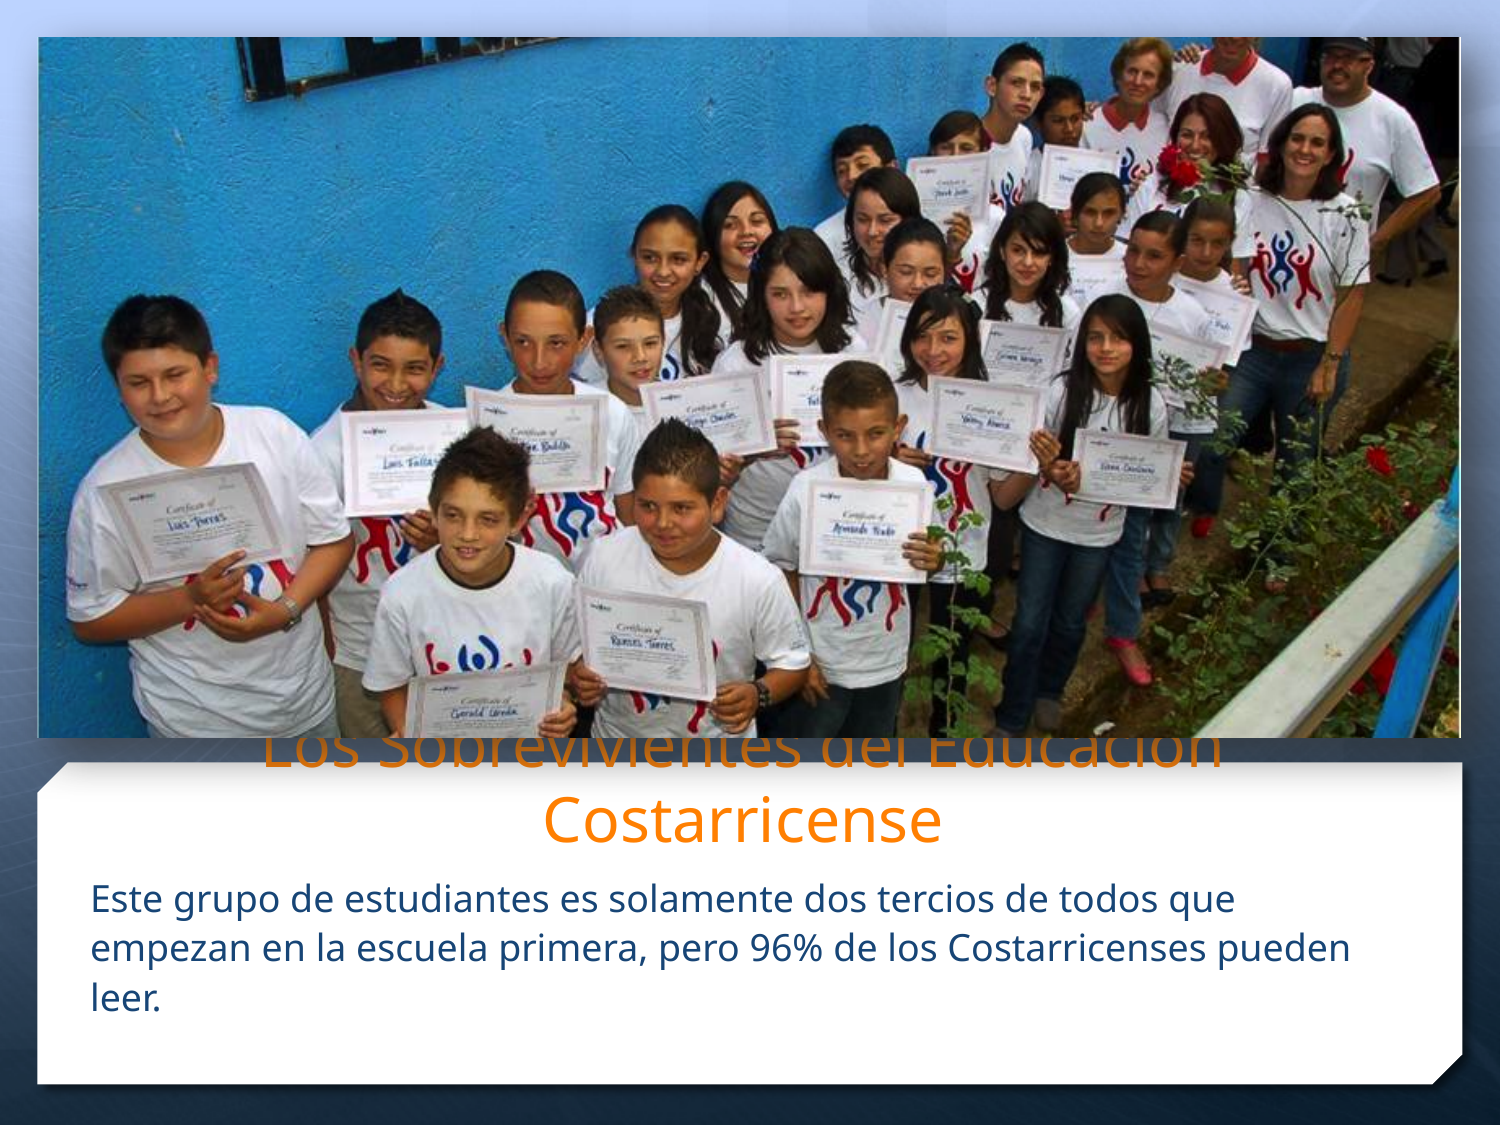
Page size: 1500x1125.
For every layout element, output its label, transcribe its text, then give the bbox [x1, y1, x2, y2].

list Este grupo de estudiantes es solamente dos tercios de todos que empezan en la escuela primera, pero 96% de los Costarricenses pueden leer. [75, 862, 1413, 998]
title Los Sobrevivientes del Educacíon Costarricense [75, 787, 1413, 862]
picture [36, 36, 1462, 738]
